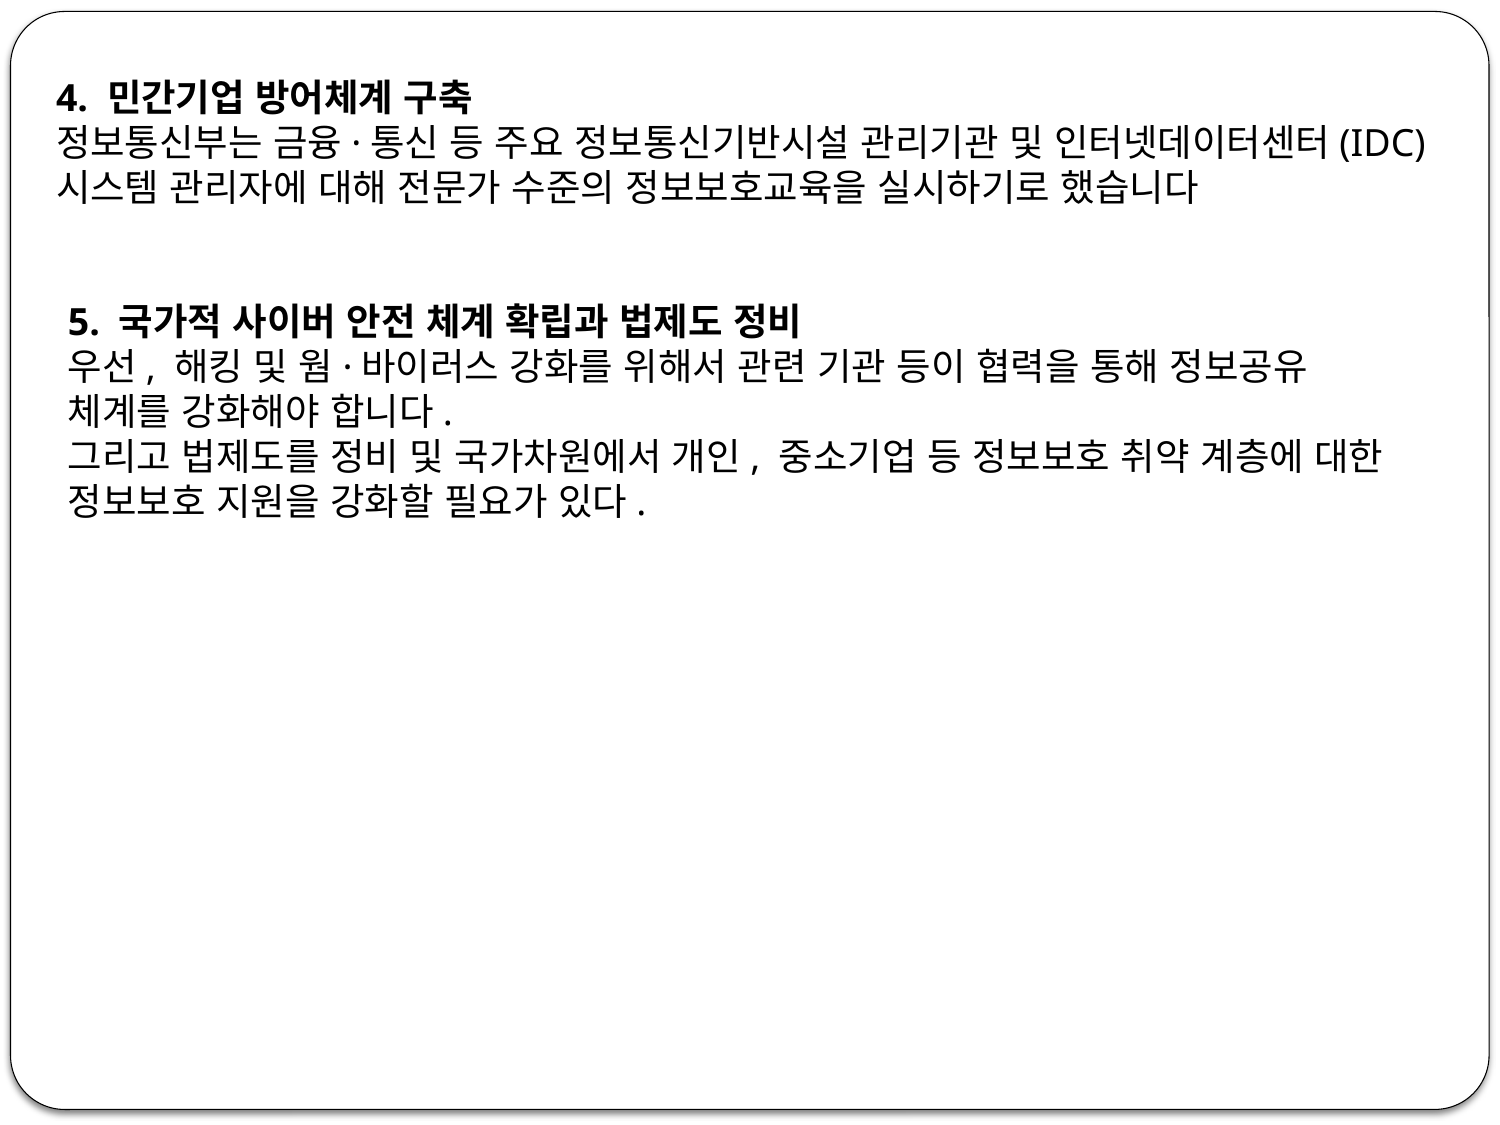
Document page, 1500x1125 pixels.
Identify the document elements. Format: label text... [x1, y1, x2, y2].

text_box 5. 국가적 사이버 안전 체계 확립과 법제도 정비 우선, 해킹 및 웜·바이러스 강화를 위해서 관련 기관 등이 협력을 통해 정보공유 체계를 강화해야 합니다. 그리고 법제도를 정비 및 국가차원에서 개인, 중소기업 등 정보보호 취약 계층에 대한 정보보호 지원을 강화할 필요가 있다. [53, 290, 1436, 531]
text_box 4. 민간기업 방어체계 구축 정보통신부는 금융·통신 등 주요 정보통신기반시설 관리기관 및 인터넷데이터센터(IDC) 시스템 관리자에 대해 전문가 수준의 정보보호교육을 실시하기로 했습니다 [41, 66, 1441, 217]
